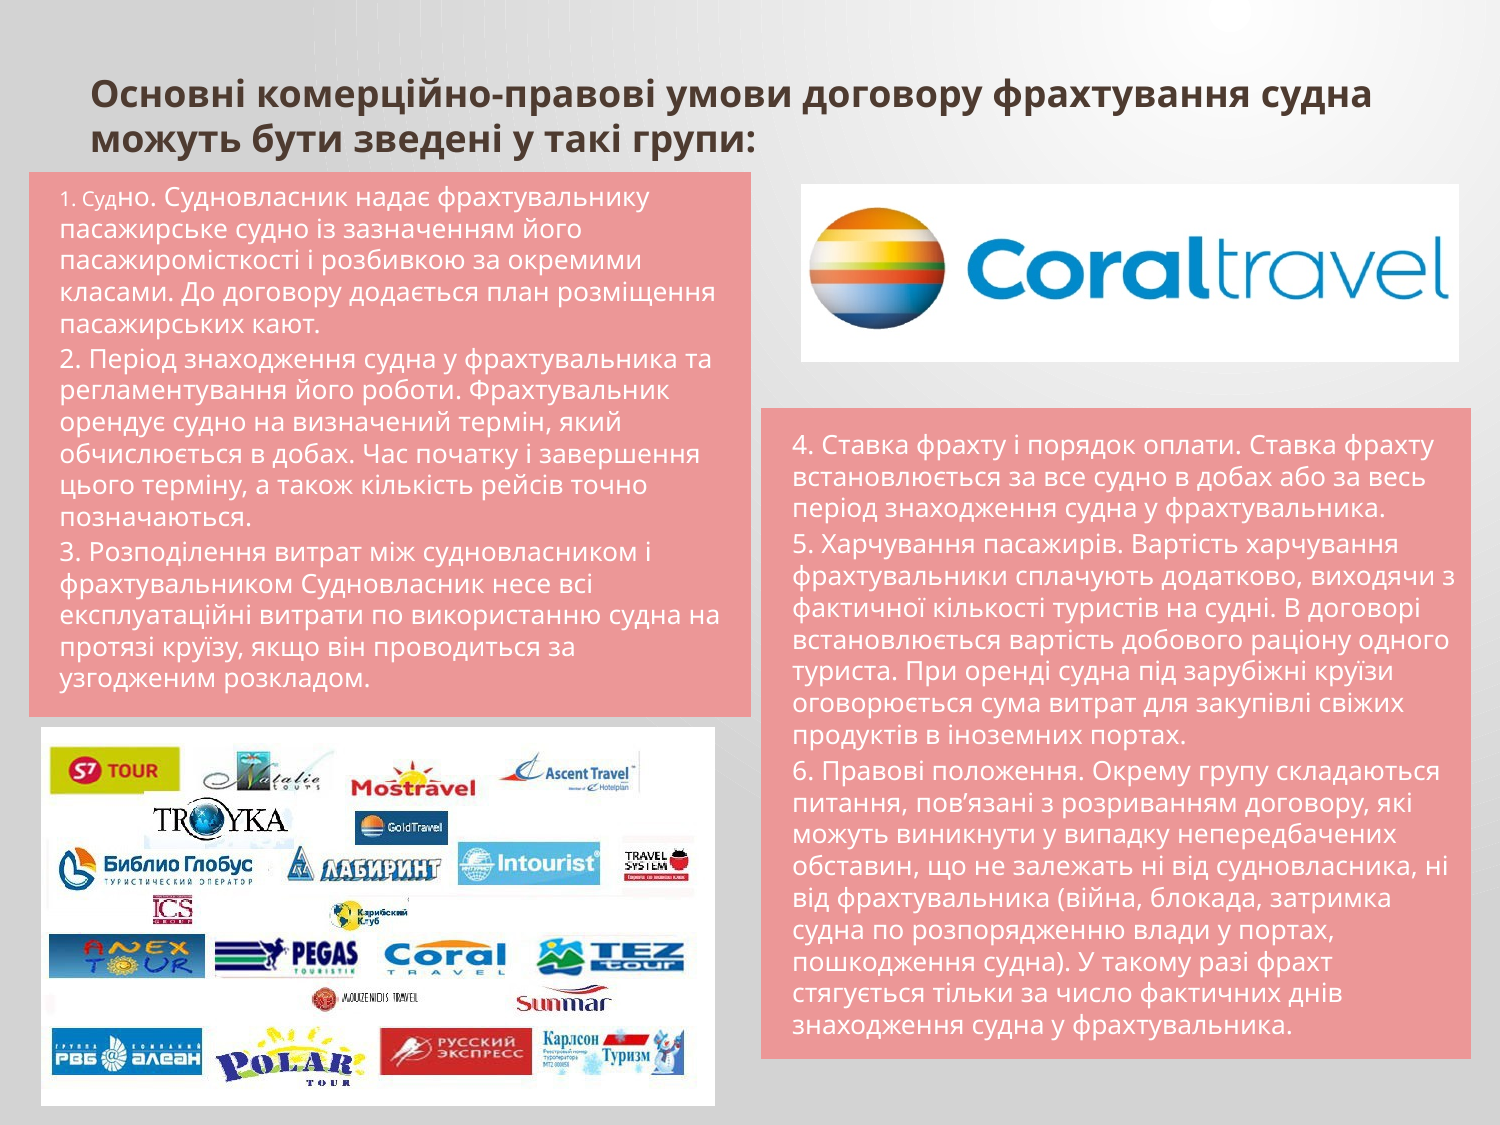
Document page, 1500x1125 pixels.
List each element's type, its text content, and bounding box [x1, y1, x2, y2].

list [801, 184, 1459, 362]
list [41, 727, 715, 1107]
title Основні комерційно-правові умови договору фрахтування судна можуть бути зведені у такі групи: [75, 44, 1425, 185]
list 4. Ставка фрахту і порядок оплати. Ставка фрахту встановлюється за все судно в добах або за весь період знаходження судна у фрахтувальника. 5. Харчування пасажирів. Вартість харчування фрахтувальники сплачують додатково, виходячи з фактичної кількості туристів на судні. В договорі встановлюється вартість добового раціону одного туриста. При оренді судна під зарубіжні круїзи оговорюється сума витрат для закупівлі свіжих продуктів в іноземних портах. 6. Правові положення. Окрему групу складаються питання, пов’язані з розриванням договору, які можуть виникнути у випадку непередбачених обставин, що не залежать ні від судновласника, ні від фрахтувальника (війна, блокада, затримка судна по розпорядженню влади у портах, пошкодження судна). У такому разі фрахт стягується тільки за число фактичних днів знаходження судна у фрахтувальника. [761, 408, 1471, 1059]
list 1. Судно. Судновласник надає фрахтувальнику пасажирське судно із зазначенням його пасажиромісткості і розбивкою за окремими класами. До договору додається план розміщення пасажирських кают. 2. Період знаходження судна у фрахтувальника та регламентування його роботи. Фрахтувальник орендує судно на визначений термін, який обчислюється в добах. Час початку і завершення цього терміну, а також кількість рейсів точно позначаються. 3. Розподілення витрат між судновласником і фрахтувальником Судновласник несе всі експлуатаційні витрати по використанню судна на протязі круїзу, якщо він проводиться за узгодженим розкладом. [29, 172, 751, 717]
